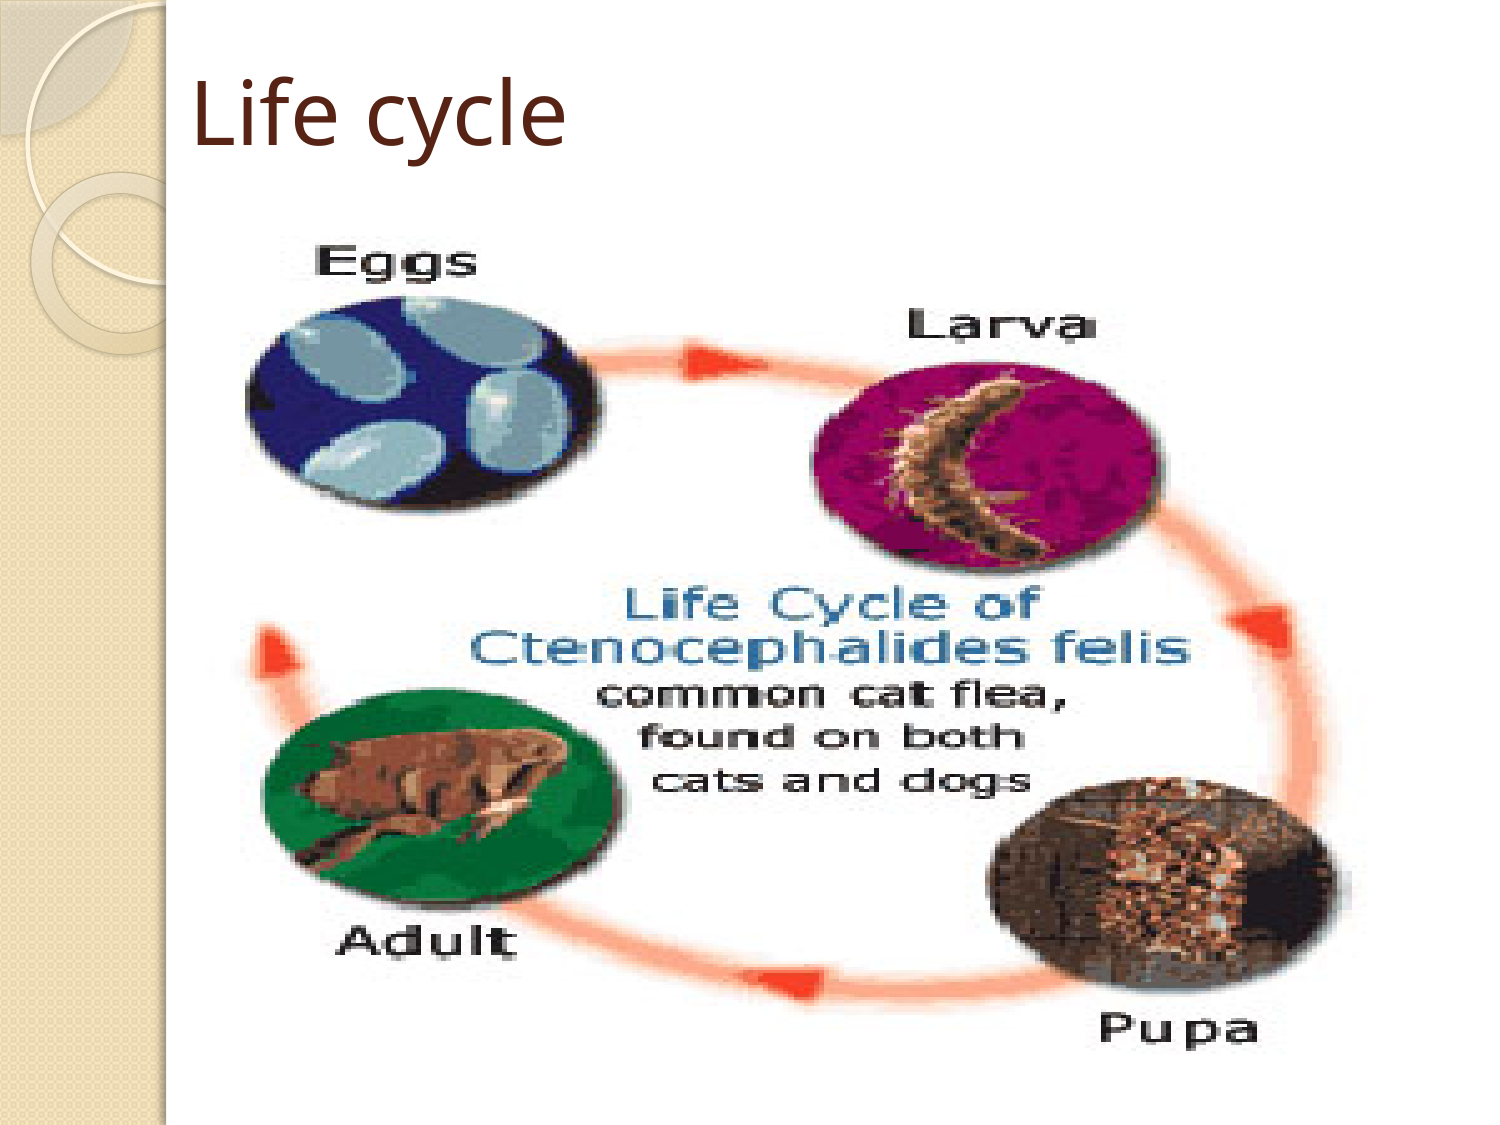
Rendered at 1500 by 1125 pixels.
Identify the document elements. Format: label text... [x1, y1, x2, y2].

title Life cycle [174, 45, 1275, 175]
picture [199, 212, 1388, 1088]
